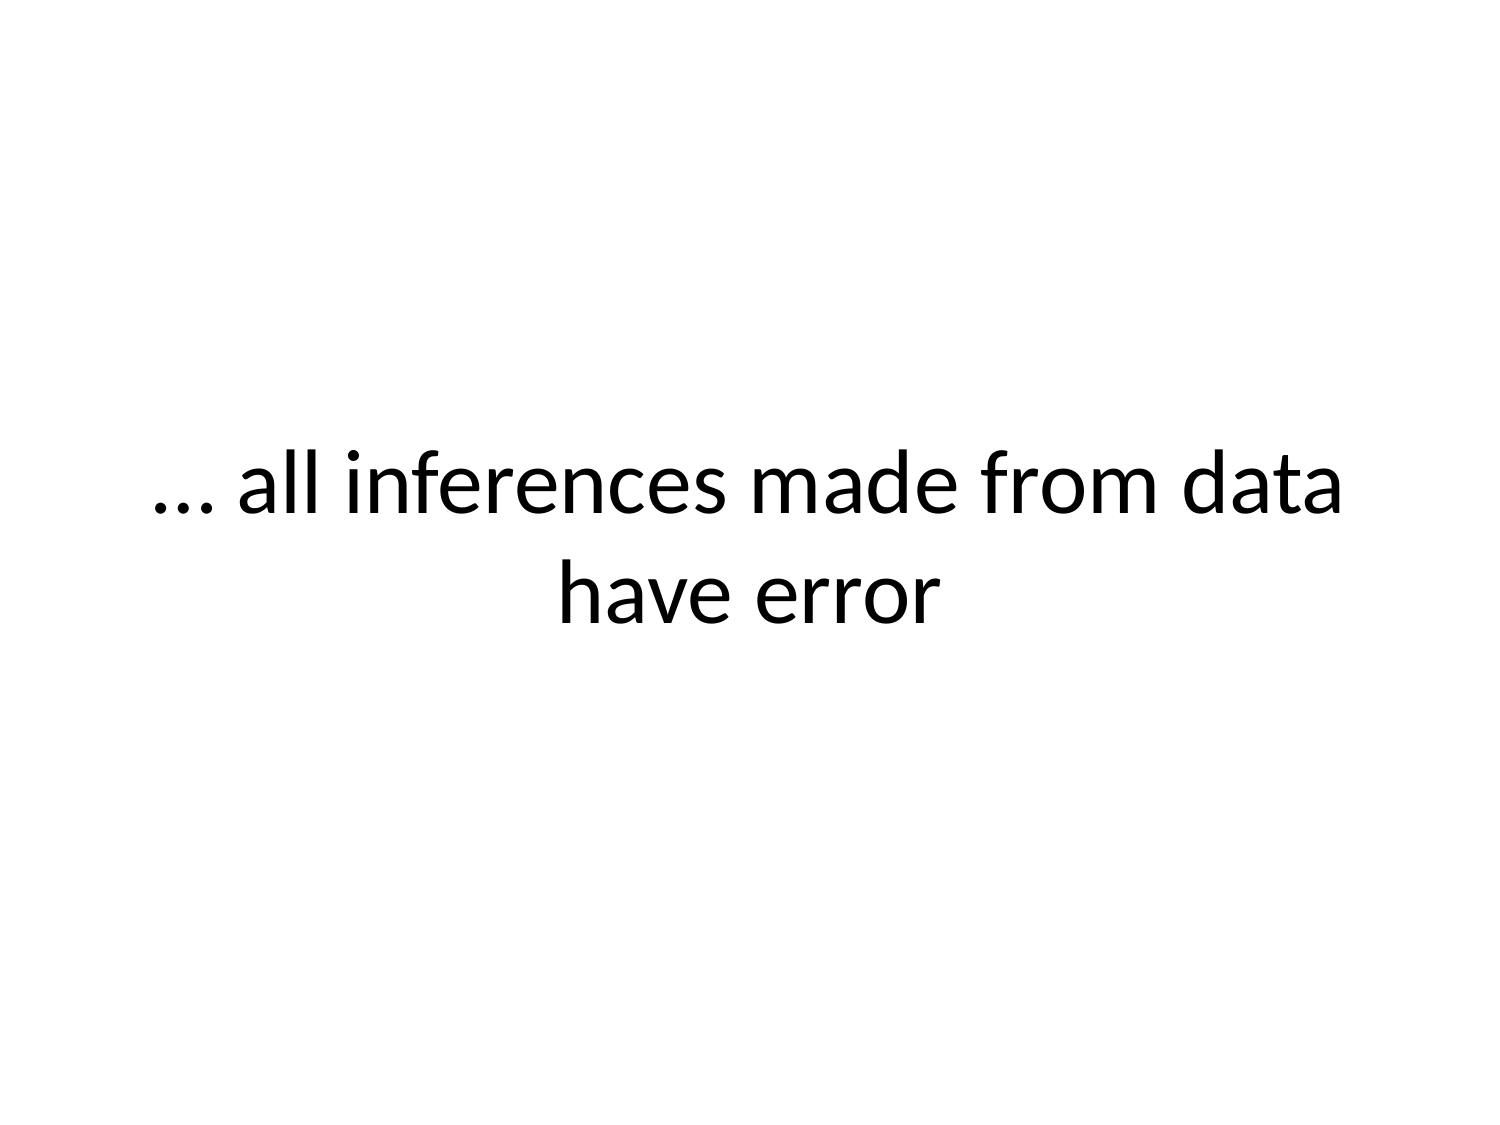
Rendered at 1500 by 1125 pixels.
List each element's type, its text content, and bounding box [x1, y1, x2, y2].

title … all inferences made from data have error [112, 275, 1388, 788]
